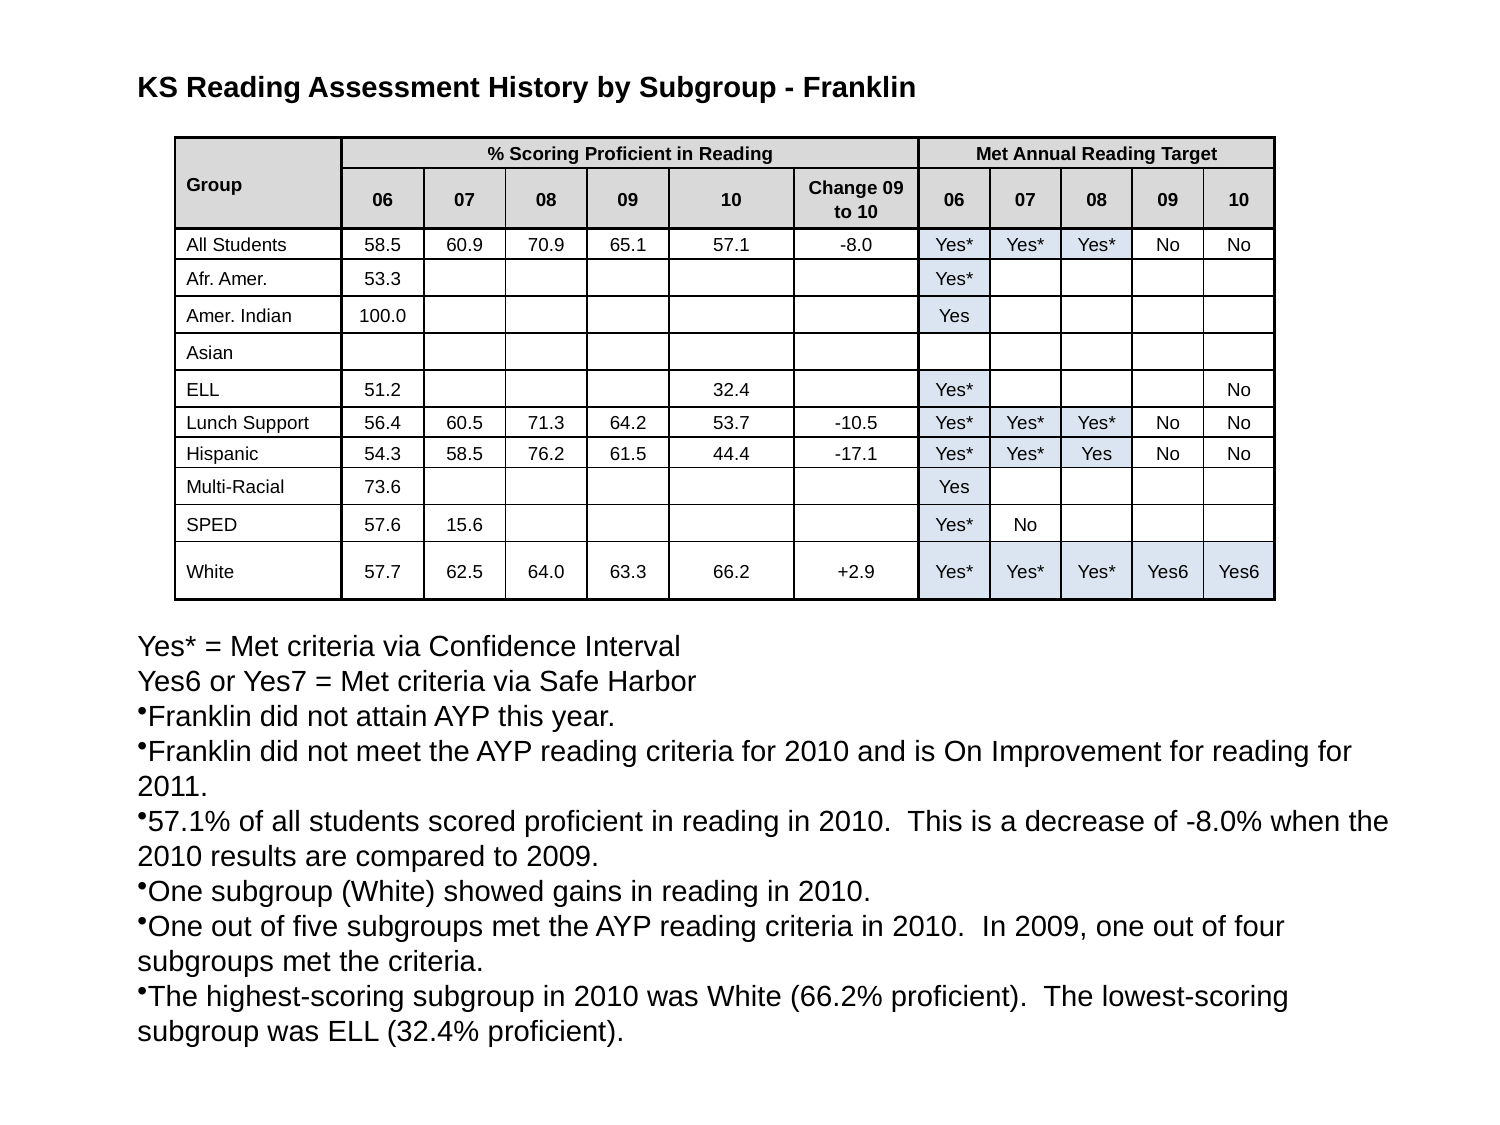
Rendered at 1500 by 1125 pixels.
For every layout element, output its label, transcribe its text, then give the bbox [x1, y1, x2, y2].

table_cell [425, 260, 505, 295]
table_cell [1204, 334, 1273, 369]
table_cell Yes6 [1204, 542, 1273, 598]
table_cell 56.4 [343, 408, 423, 436]
table_cell Amer. Indian [176, 297, 340, 332]
table_cell 58.5 [343, 230, 423, 258]
table_cell [506, 371, 586, 406]
table_cell [795, 334, 917, 369]
table_cell Change 09 to 10 [795, 169, 917, 227]
table_cell No [991, 505, 1060, 541]
table_cell 60.5 [425, 408, 505, 436]
table_cell 06 [343, 169, 423, 227]
table_cell No [1204, 371, 1273, 406]
table_cell -8.0 [795, 230, 917, 258]
table_cell +2.9 [795, 542, 917, 598]
table_cell [991, 260, 1060, 295]
table_cell [1204, 468, 1273, 504]
table_cell [1133, 297, 1203, 332]
table_cell [343, 334, 423, 369]
table_cell 62.5 [425, 542, 505, 598]
table_cell No [1204, 438, 1273, 467]
table_cell Yes* [991, 408, 1060, 436]
table_cell [670, 468, 793, 504]
table_cell 70.9 [506, 230, 586, 258]
table_cell [1133, 505, 1203, 541]
table_cell [588, 505, 668, 541]
table_cell [1204, 297, 1273, 332]
table_cell -17.1 [795, 438, 917, 467]
table_cell [670, 297, 793, 332]
table_cell [920, 334, 989, 369]
table_cell Yes* [991, 230, 1060, 258]
table_cell [588, 260, 668, 295]
table_cell Yes* [1062, 230, 1131, 258]
table_cell Yes* [920, 438, 989, 467]
table_cell Yes* [920, 408, 989, 436]
table_cell [795, 468, 917, 504]
table_cell 09 [1133, 169, 1203, 227]
table_cell Yes* [991, 542, 1060, 598]
table_cell [506, 260, 586, 295]
table_cell ELL [176, 371, 340, 406]
table_header Met Annual Reading Target [920, 139, 1273, 167]
table_cell No [1204, 408, 1273, 436]
table_cell Yes [1062, 438, 1131, 467]
table_cell 63.3 [588, 542, 668, 598]
table_cell 53.3 [343, 260, 423, 295]
table_cell [670, 260, 793, 295]
table_cell [425, 334, 505, 369]
table_cell Asian [176, 334, 340, 369]
table_cell [506, 505, 586, 541]
table_cell 32.4 [670, 371, 793, 406]
table_cell 44.4 [670, 438, 793, 467]
table_cell Lunch Support [176, 408, 340, 436]
table_cell All Students [176, 230, 340, 258]
table_cell [795, 297, 917, 332]
table_cell [506, 297, 586, 332]
table_cell Yes* [1062, 542, 1131, 598]
table_cell [670, 334, 793, 369]
table_cell 73.6 [343, 468, 423, 504]
table_cell [506, 334, 586, 369]
table_cell Yes [920, 297, 989, 332]
table_cell 07 [991, 169, 1060, 227]
table_cell [991, 371, 1060, 406]
table_cell SPED [176, 505, 340, 541]
table_cell [1062, 468, 1131, 504]
table_cell 100.0 [343, 297, 423, 332]
table_cell 10 [670, 169, 793, 227]
table_cell 64.2 [588, 408, 668, 436]
table_cell Afr. Amer. [176, 260, 340, 295]
table_cell 61.5 [588, 438, 668, 467]
table_cell 07 [425, 169, 505, 227]
table_cell [588, 371, 668, 406]
table_cell 66.2 [670, 542, 793, 598]
table_cell Yes [920, 468, 989, 504]
table_cell [1062, 334, 1131, 369]
table_cell [588, 468, 668, 504]
table_cell 08 [1062, 169, 1131, 227]
table_cell No [1133, 230, 1203, 258]
table_cell 10 [1204, 169, 1273, 227]
table_cell [1062, 371, 1131, 406]
table_cell 53.7 [670, 408, 793, 436]
table_cell 71.3 [506, 408, 586, 436]
table_cell 51.2 [343, 371, 423, 406]
table_cell [588, 297, 668, 332]
table_cell No [1204, 230, 1273, 258]
table_cell [1062, 505, 1131, 541]
table_cell [425, 297, 505, 332]
table_cell [1062, 297, 1131, 332]
table_cell [1133, 371, 1203, 406]
table_cell Yes* [920, 230, 989, 258]
table_cell 15.6 [425, 505, 505, 541]
table_cell 54.3 [343, 438, 423, 467]
table_header % Scoring Proficient in Reading [343, 139, 917, 167]
table_cell [1133, 334, 1203, 369]
table_cell [991, 334, 1060, 369]
table_cell [991, 297, 1060, 332]
table_cell [1133, 468, 1203, 504]
table_cell [1062, 260, 1131, 295]
table_cell Yes* [920, 260, 989, 295]
table_cell [1204, 260, 1273, 295]
table_cell [795, 260, 917, 295]
table_cell Multi-Racial [176, 468, 340, 504]
text_box KS Reading Assessment History by Subgroup - Franklin Yes* = Met criteria via Confidence Interval Yes6 or Yes7 = Met criteria via Safe Harbor Franklin did not attain AYP this year. Franklin did not meet the AYP reading criteria for 2010 and is On Improvement for reading for 2011. 57.1% of all students scored proficient in reading in 2010. This is a decrease of -8.0% when the 2010 results are compared to 2009. One subgroup (White) showed gains in reading in 2010. One out of five subgroups met the AYP reading criteria in 2010. In 2009, one out of four subgroups met the criteria. The highest-scoring subgroup in 2010 was White (66.2% proficient). The lowest-scoring subgroup was ELL (32.4% proficient). [137, 55, 1413, 1095]
table_cell 60.9 [425, 230, 505, 258]
table_cell Yes* [920, 505, 989, 541]
table_cell [506, 468, 586, 504]
table_cell No [1133, 408, 1203, 436]
table_cell [588, 334, 668, 369]
table_cell 57.1 [670, 230, 793, 258]
table_cell 57.7 [343, 542, 423, 598]
table_cell [1204, 505, 1273, 541]
table_cell [795, 371, 917, 406]
table_cell Yes* [920, 542, 989, 598]
table_cell [795, 505, 917, 541]
table_cell [425, 371, 505, 406]
table_cell Yes6 [1133, 542, 1203, 598]
table_cell [991, 468, 1060, 504]
table_header Group [176, 139, 340, 227]
table_cell 09 [588, 169, 668, 227]
table_cell 06 [920, 169, 989, 227]
table_cell 57.6 [343, 505, 423, 541]
table_cell [670, 505, 793, 541]
table_cell 64.0 [506, 542, 586, 598]
table_cell 76.2 [506, 438, 586, 467]
table_cell Yes* [991, 438, 1060, 467]
table_cell 65.1 [588, 230, 668, 258]
table_cell [1133, 260, 1203, 295]
table_cell 08 [506, 169, 586, 227]
table_cell Hispanic [176, 438, 340, 467]
table_cell [425, 468, 505, 504]
table_cell Yes* [920, 371, 989, 406]
table_cell No [1133, 438, 1203, 467]
table_cell White [176, 542, 340, 598]
table_cell -10.5 [795, 408, 917, 436]
table_cell 58.5 [425, 438, 505, 467]
table_cell Yes* [1062, 408, 1131, 436]
